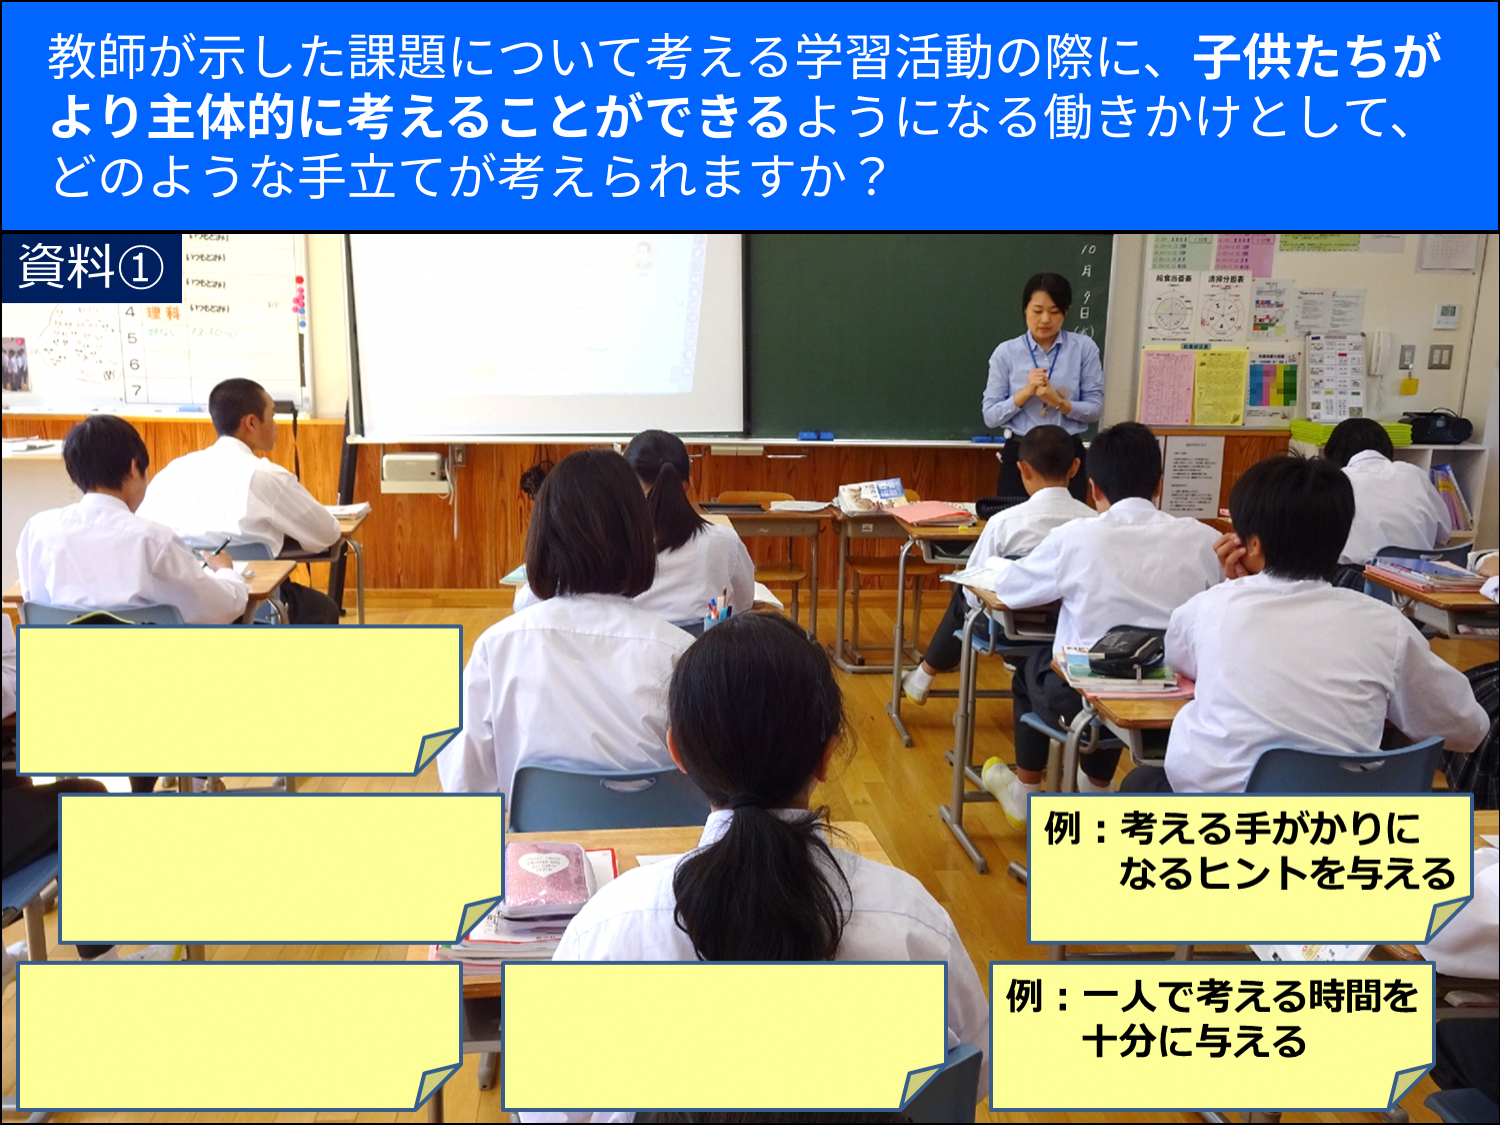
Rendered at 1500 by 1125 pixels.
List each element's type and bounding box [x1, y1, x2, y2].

text_box [0, 0, 1500, 230]
picture [0, 230, 1500, 1125]
